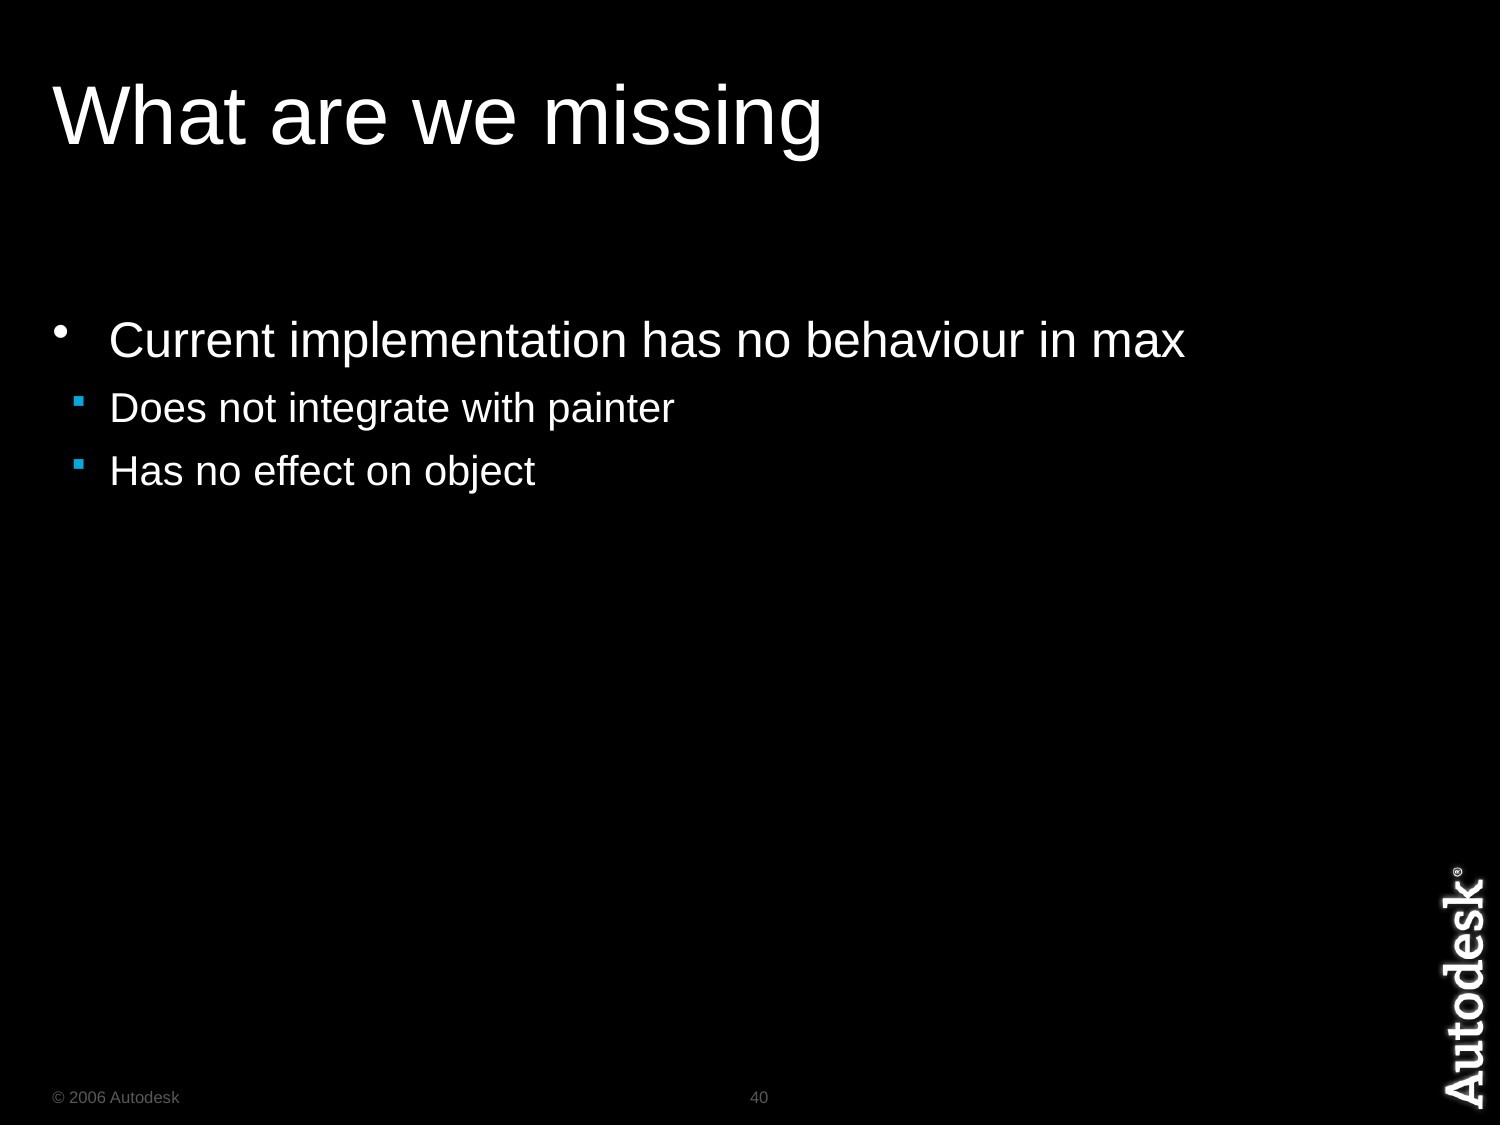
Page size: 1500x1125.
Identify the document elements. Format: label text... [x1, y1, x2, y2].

list Current implementation has no behaviour in max Does not integrate with painter Has no effect on object [52, 231, 1401, 1073]
picture [1402, 0, 1500, 1125]
title What are we missing [52, 22, 1401, 211]
